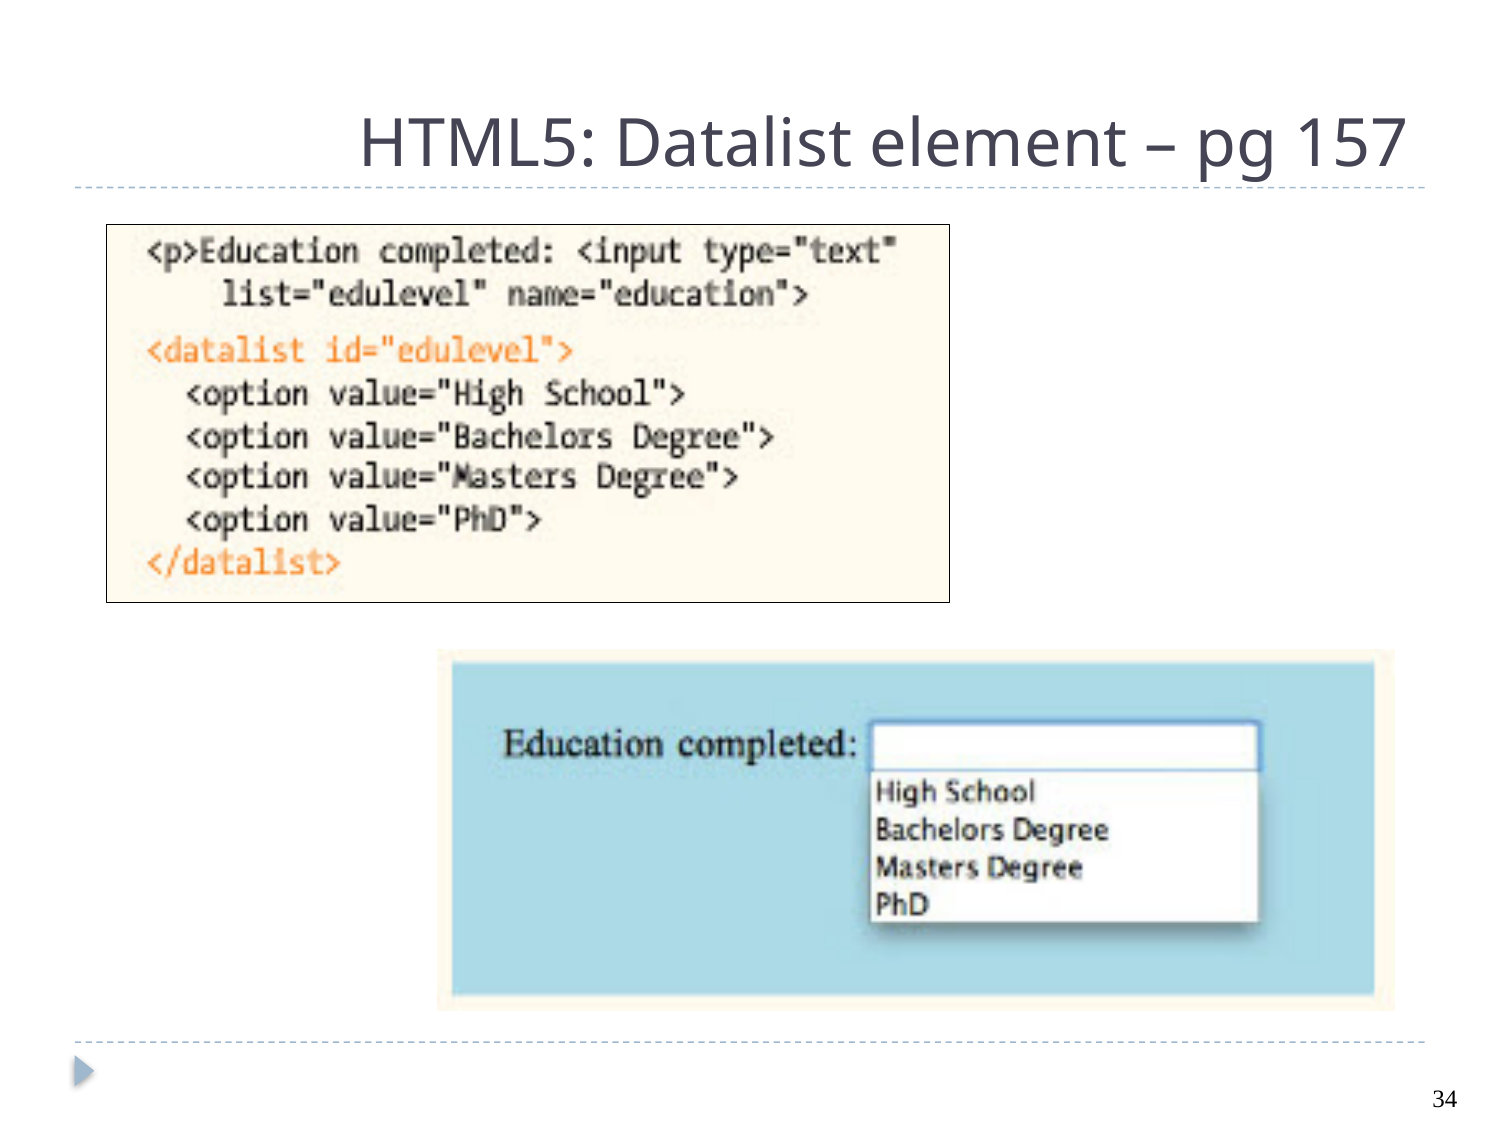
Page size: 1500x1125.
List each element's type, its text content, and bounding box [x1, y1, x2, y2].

slide_number 34 [1417, 1075, 1500, 1125]
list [437, 649, 1395, 1011]
title HTML5: Datalist element – pg 157 [75, 24, 1425, 188]
picture [106, 224, 950, 602]
